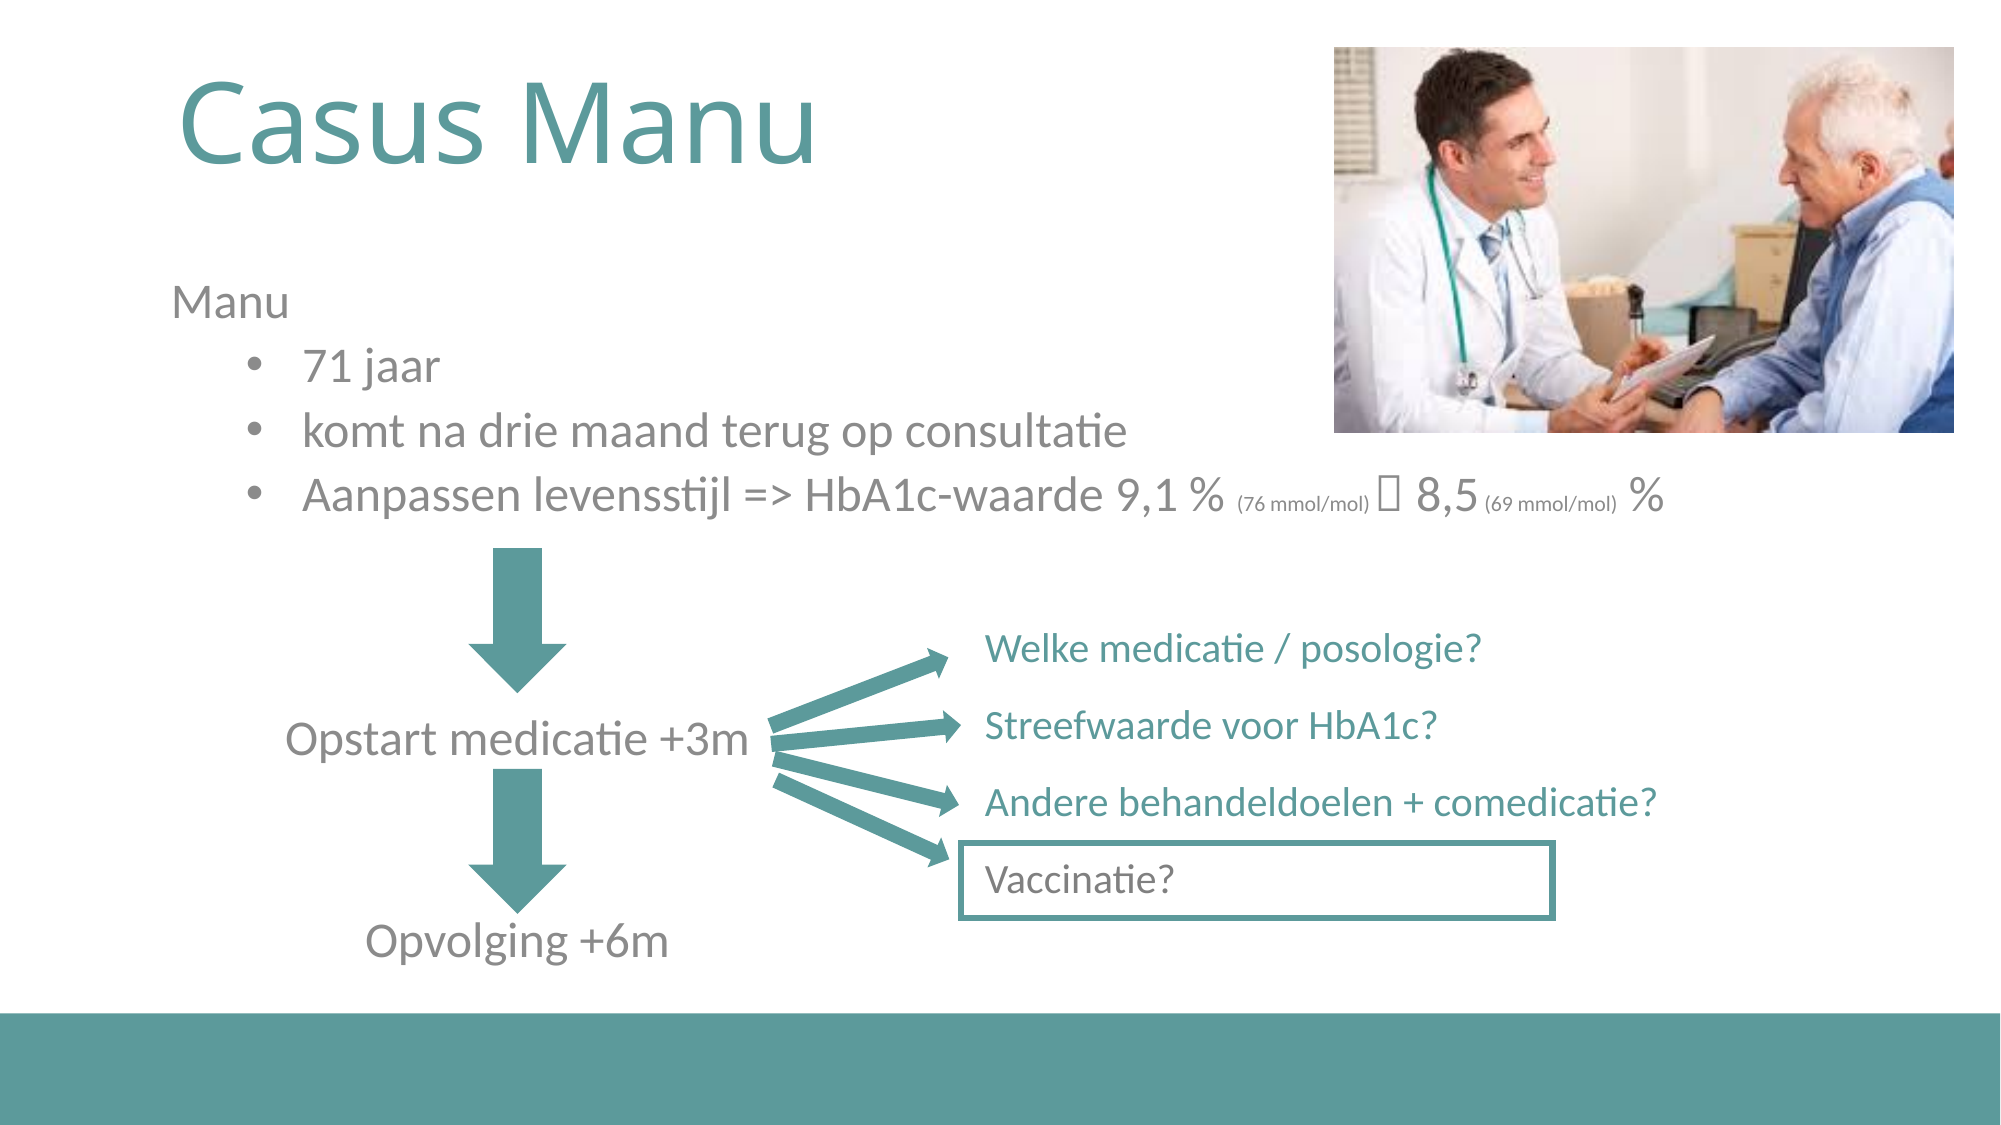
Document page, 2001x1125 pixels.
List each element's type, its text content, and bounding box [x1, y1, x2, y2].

text_box [468, 768, 567, 914]
text_box [960, 842, 1554, 919]
text_box Casus Manu [161, 47, 1334, 196]
text_box Vaccinatie? [969, 850, 1683, 924]
text_box [767, 647, 949, 734]
text_box Opstart medicatie +3m [247, 704, 788, 790]
text_box [468, 548, 567, 694]
list Manu 71 jaar komt na drie maand terug op consultatie Aanpassen levensstijl => HbA1c-waarde 9,1 % (76 mmol/mol)  8,5 (69 mmol/mol) % [155, 267, 1814, 669]
text_box [771, 750, 959, 818]
text_box Streefwaarde voor HbA1c? [969, 695, 1683, 769]
text_box Andere behandeldoelen + comedicatie? [969, 773, 1683, 844]
text_box [772, 772, 950, 868]
text_box Opvolging +6m [247, 907, 788, 993]
picture [1334, 47, 1954, 433]
text_box Welke medicatie / posologie? [969, 618, 1683, 692]
text_box [770, 710, 962, 752]
